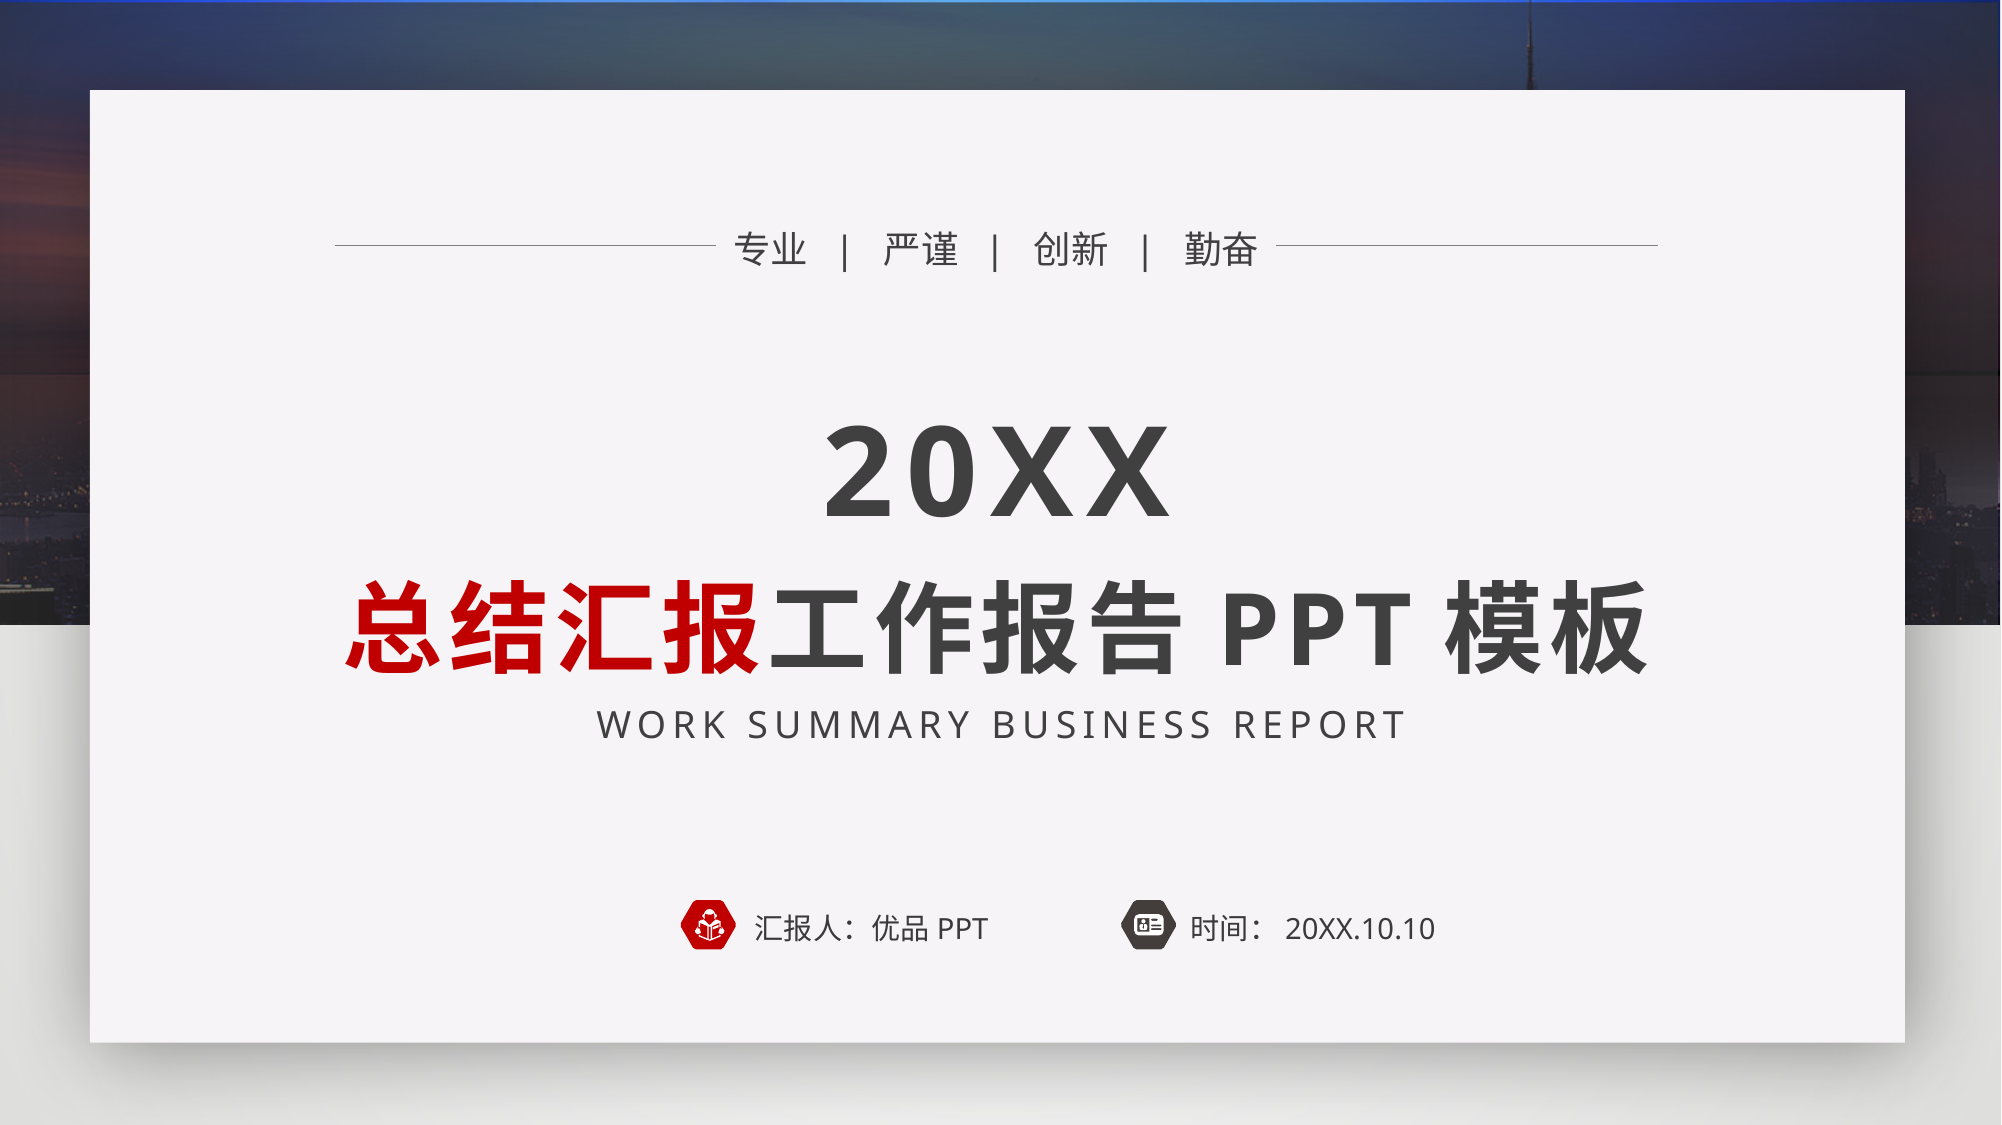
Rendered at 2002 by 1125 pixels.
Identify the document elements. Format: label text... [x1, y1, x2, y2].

text_box 20XX [807, 384, 1185, 550]
picture [0, 0, 2002, 1125]
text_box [1120, 899, 1497, 954]
text_box 总结汇报工作报告PPT模板 [328, 558, 1665, 694]
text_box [679, 899, 1015, 954]
text_box WORK SUMMARY BUSINESS REPORT [581, 694, 1420, 754]
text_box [334, 218, 1658, 280]
